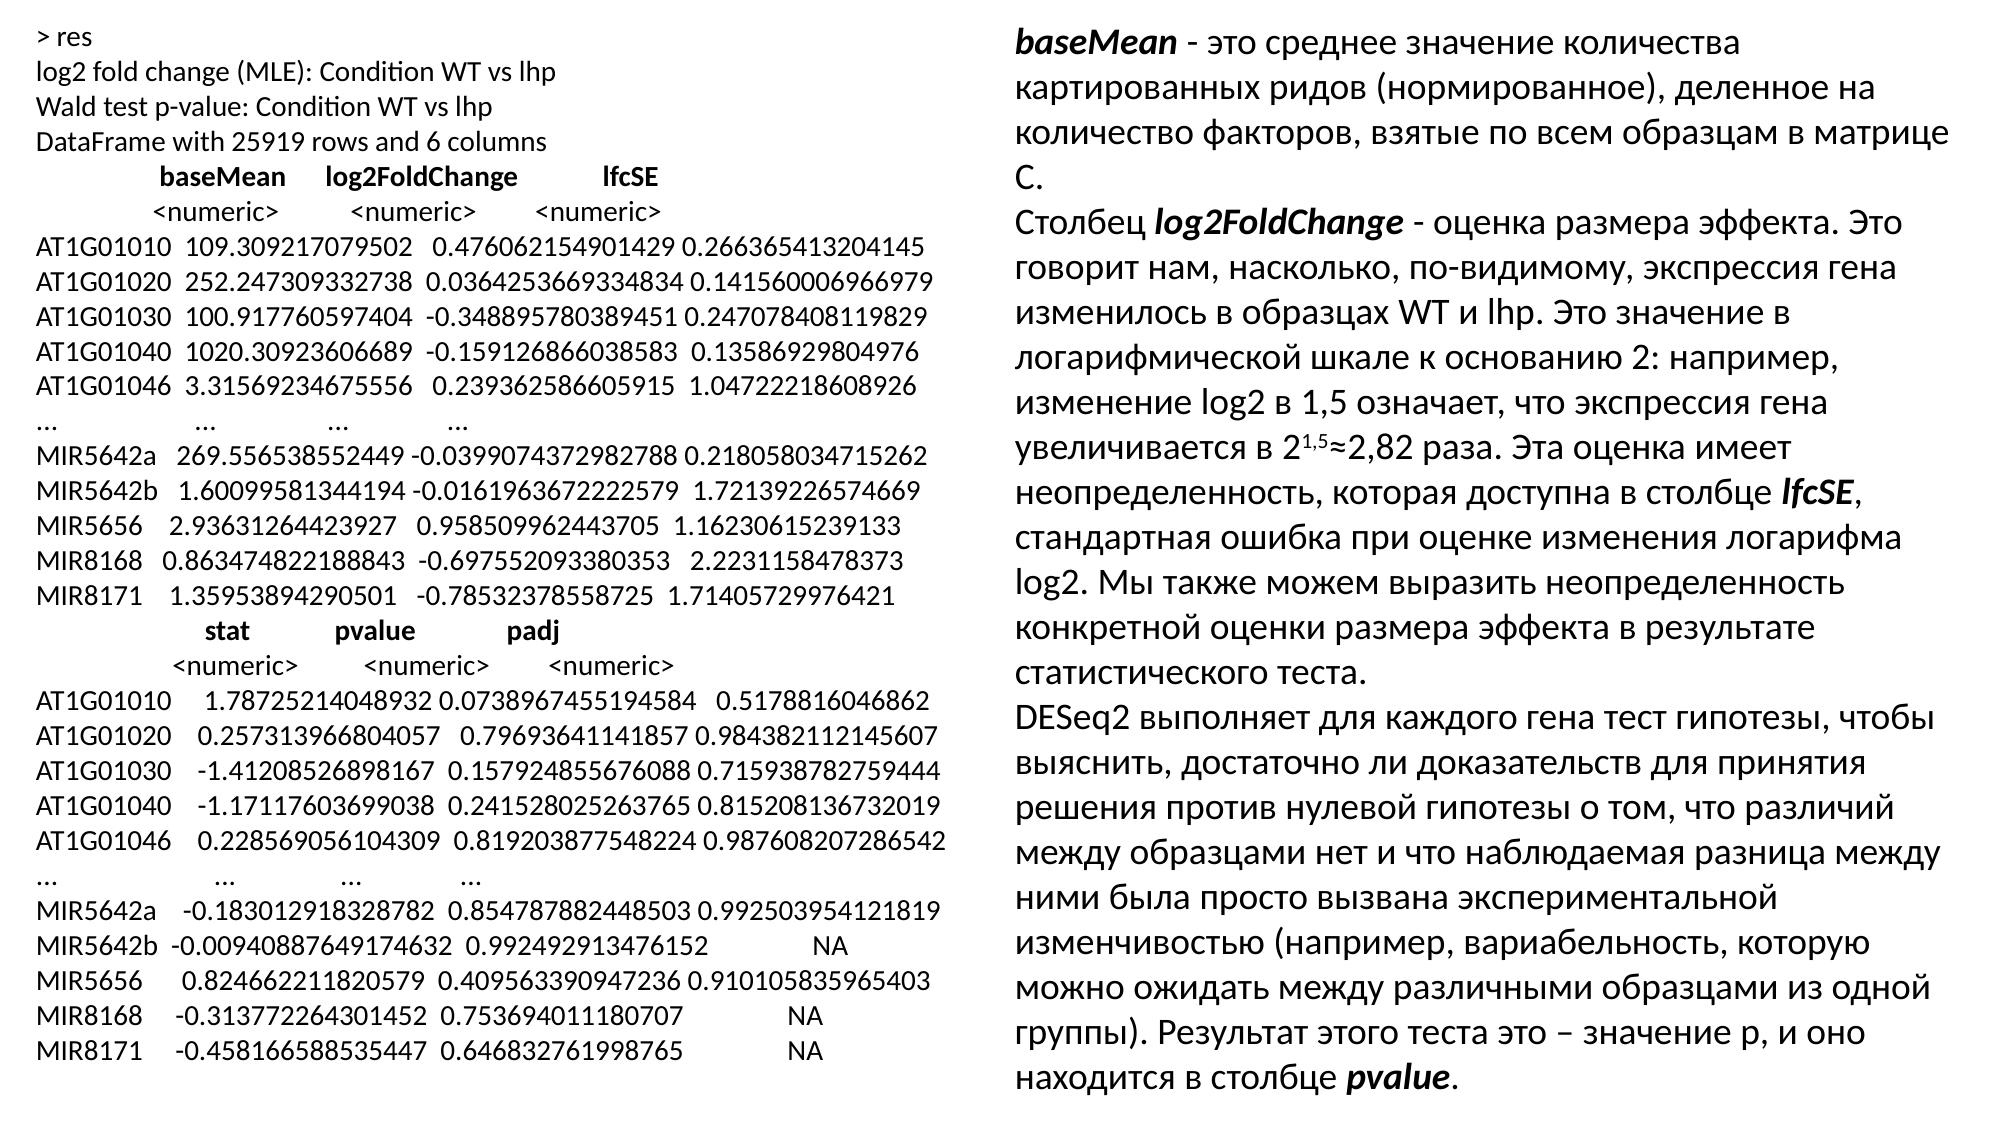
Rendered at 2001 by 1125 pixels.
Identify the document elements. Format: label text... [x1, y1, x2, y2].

text_box baseMean - это среднее значение количества картированных ридов (нормированное), деленное на количество факторов, взятые по всем образцам в матрице С. Столбец log2FoldChange - оценка размера эффекта. Это говорит нам, насколько, по-видимому, экспрессия гена изменилось в образцах WT и lhp. Это значение в логарифмической шкале к основанию 2: например, изменение log2 в 1,5 означает, что экспрессия гена увеличивается в 21,5≈2,82 раза. Эта оценка имеет неопределенность, которая доступна в столбце lfcSE, стандартная ошибка при оценке изменения логарифма log2. Мы также можем выразить неопределенность конкретной оценки размера эффекта в результате статистического теста. DESeq2 выполняет для каждого гена тест гипотезы, чтобы выяснить, достаточно ли доказательств для принятия решения против нулевой гипотезы о том, что различий между образцами нет и что наблюдаемая разница между ними была просто вызвана экспериментальной изменчивостью (например, вариабельность, которую можно ожидать между различными образцами из одной группы). Результат этого теста это – значение p, и оно находится в столбце pvalue. [999, 9, 2000, 1105]
text_box > res log2 fold change (MLE): Condition WT vs lhp Wald test p-value: Condition WT vs lhp DataFrame with 25919 rows and 6 columns baseMean log2FoldChange lfcSE <numeric> <numeric> <numeric> AT1G01010 109.309217079502 0.476062154901429 0.266365413204145 AT1G01020 252.247309332738 0.0364253669334834 0.141560006966979 AT1G01030 100.917760597404 -0.348895780389451 0.247078408119829 AT1G01040 1020.30923606689 -0.159126866038583 0.13586929804976 AT1G01046 3.31569234675556 0.239362586605915 1.04722218608926 ... ... ... ... MIR5642a 269.556538552449 -0.0399074372982788 0.218058034715262 MIR5642b 1.60099581344194 -0.0161963672222579 1.72139226574669 MIR5656 2.93631264423927 0.958509962443705 1.16230615239133 MIR8168 0.863474822188843 -0.697552093380353 2.2231158478373 MIR8171 1.35953894290501 -0.78532378558725 1.71405729976421 stat pvalue padj <numeric> <numeric> <numeric> AT1G01010 1.78725214048932 0.0738967455194584 0.5178816046862 AT1G01020 0.257313966804057 0.79693641141857 0.984382112145607 AT1G01030 -1.41208526898167 0.157924855676088 0.715938782759444 AT1G01040 -1.17117603699038 0.241528025263765 0.815208136732019 AT1G01046 0.228569056104309 0.819203877548224 0.987608207286542 ... ... ... ... MIR5642a -0.183012918328782 0.854787882448503 0.992503954121819 MIR5642b -0.00940887649174632 0.992492913476152 NA MIR5656 0.824662211820579 0.409563390947236 0.910105835965403 MIR8168 -0.313772264301452 0.753694011180707 NA MIR8171 -0.458166588535447 0.646832761998765 NA [21, 9, 999, 1074]
